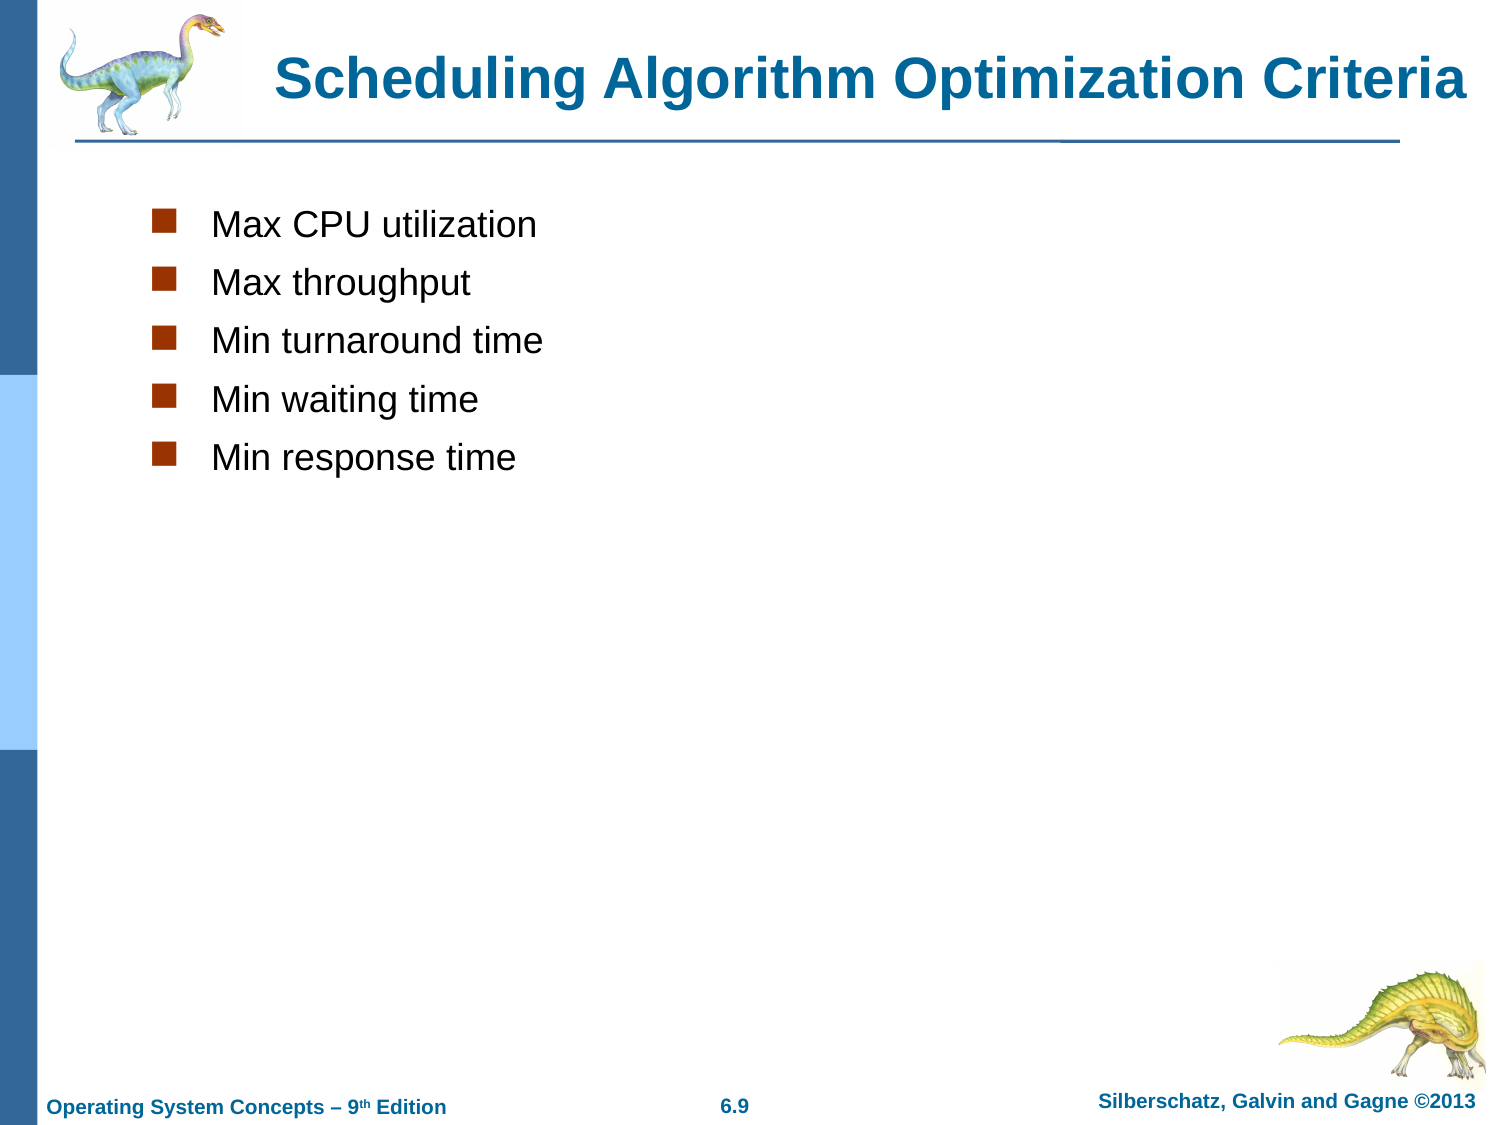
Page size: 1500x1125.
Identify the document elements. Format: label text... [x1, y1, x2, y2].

title Scheduling Algorithm Optimization Criteria [254, 22, 1488, 118]
list Max CPU utilization Max throughput Min turnaround time Min waiting time Min response time [139, 192, 1143, 929]
picture [46, 0, 243, 149]
picture [1275, 959, 1486, 1090]
